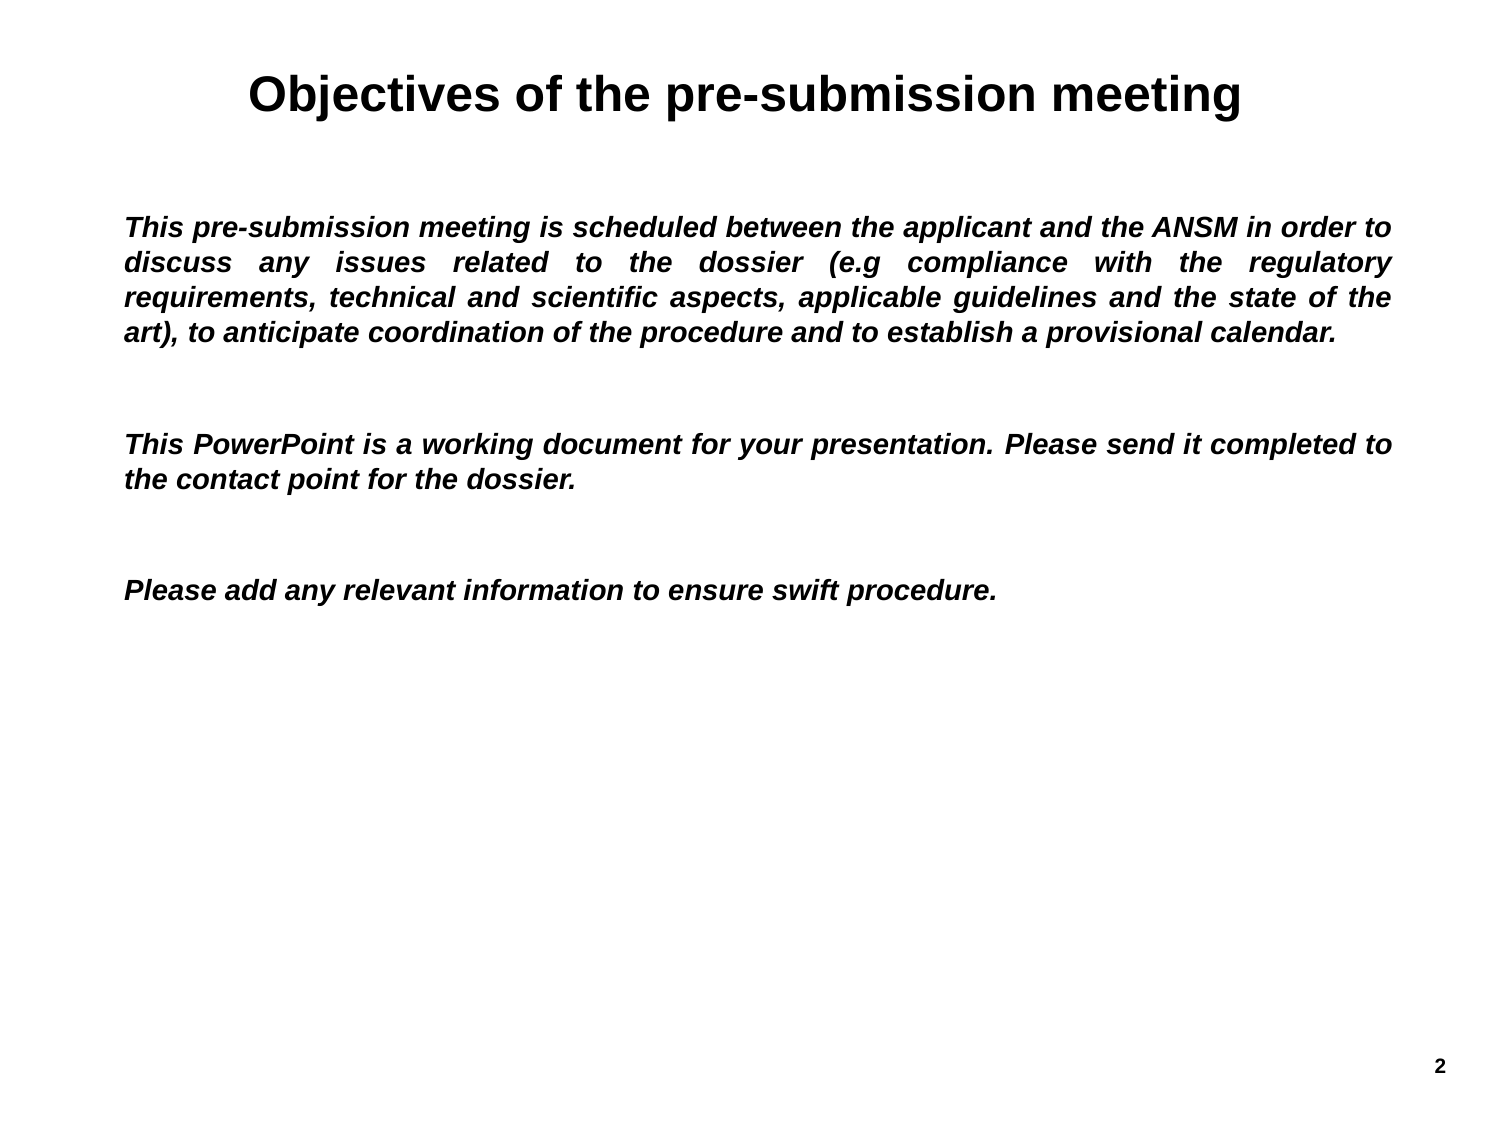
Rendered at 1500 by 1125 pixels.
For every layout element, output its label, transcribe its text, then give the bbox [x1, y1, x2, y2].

slide_number 2 [1408, 1035, 1473, 1096]
title Objectives of the pre-submission meeting [103, 36, 1403, 156]
list This pre-submission meeting is scheduled between the applicant and the ANSM in order to discuss any issues related to the dossier (e.g compliance with the regulatory requirements, technical and scientific aspects, applicable guidelines and the state of the art), to anticipate coordination of the procedure and to establish a provisional calendar. This PowerPoint is a working document for your presentation. Please send it completed to the contact point for the dossier. Please add any relevant information to ensure swift procedure. [109, 200, 1409, 649]
